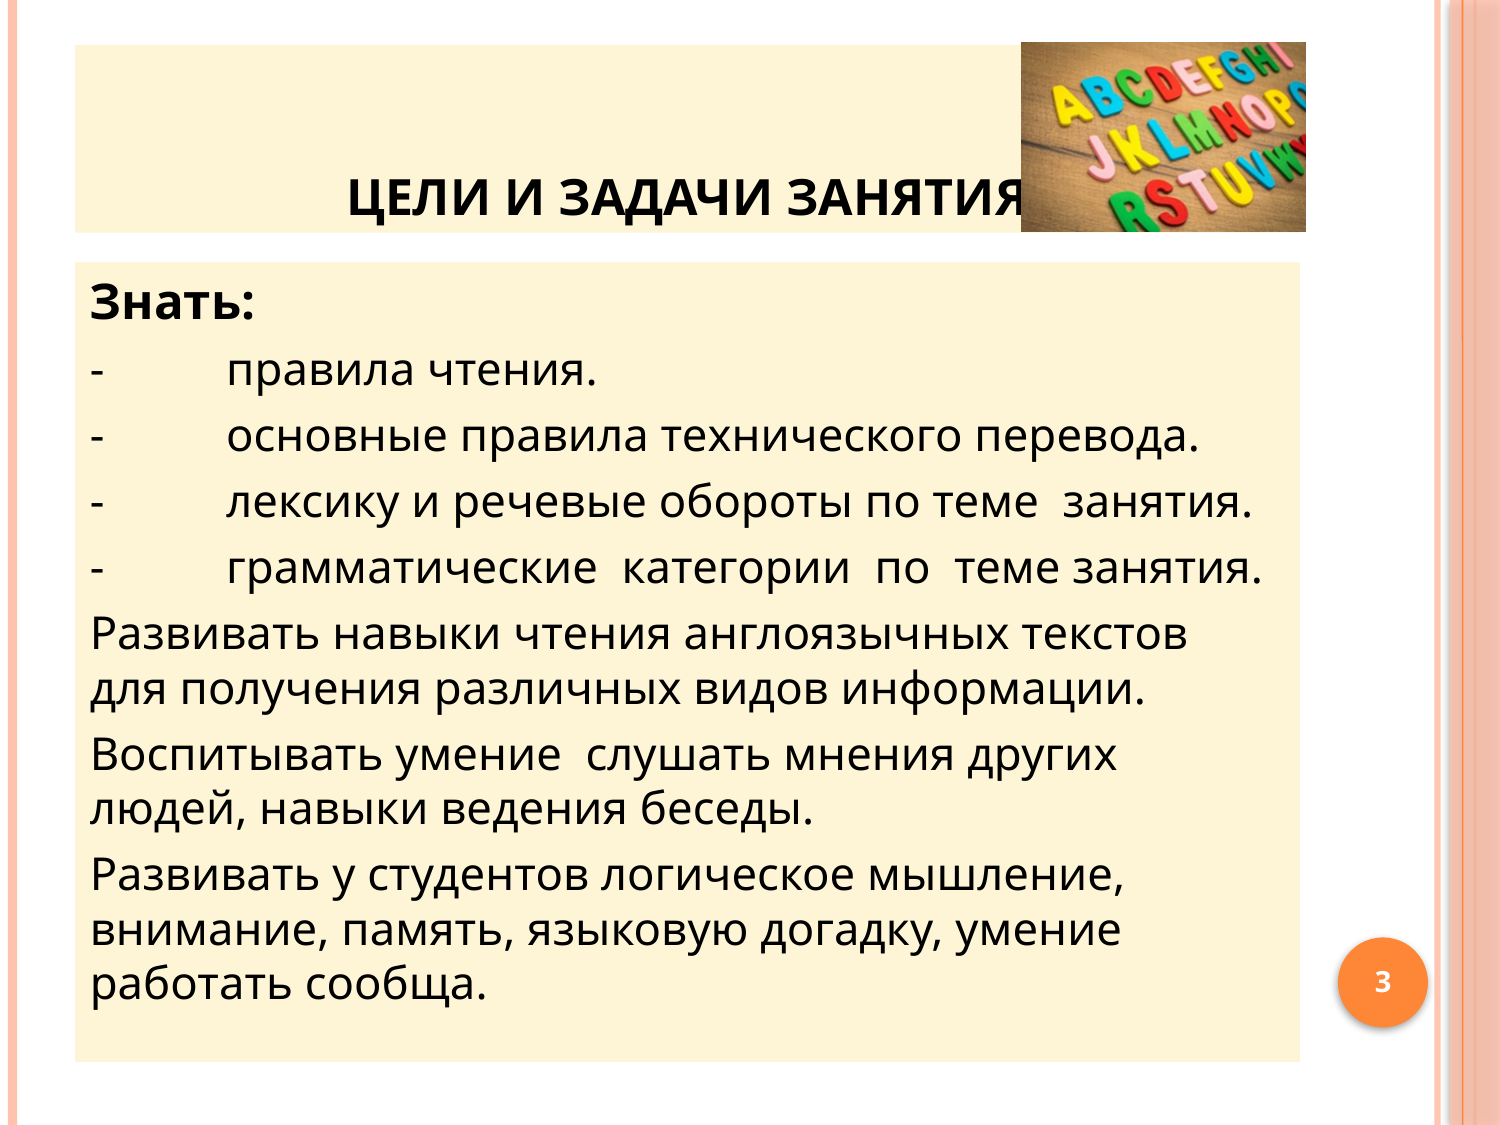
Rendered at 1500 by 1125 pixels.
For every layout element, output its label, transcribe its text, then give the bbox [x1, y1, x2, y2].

picture [1021, 42, 1307, 233]
slide_number 3 [1333, 940, 1434, 1027]
list Знать: - правила чтения. - основные правила технического перевода. - лексику и речевые обороты по теме занятия. - грамматические категории по теме занятия. Развивать навыки чтения англоязычных текстов для получения различных видов информации. Воспитывать умение слушать мнения других людей, навыки ведения беседы. Развивать у студентов логическое мышление, внимание, память, языковую догадку, умение работать сообща. [75, 262, 1300, 1062]
title Цели и задачи занятия [75, 45, 1016, 233]
